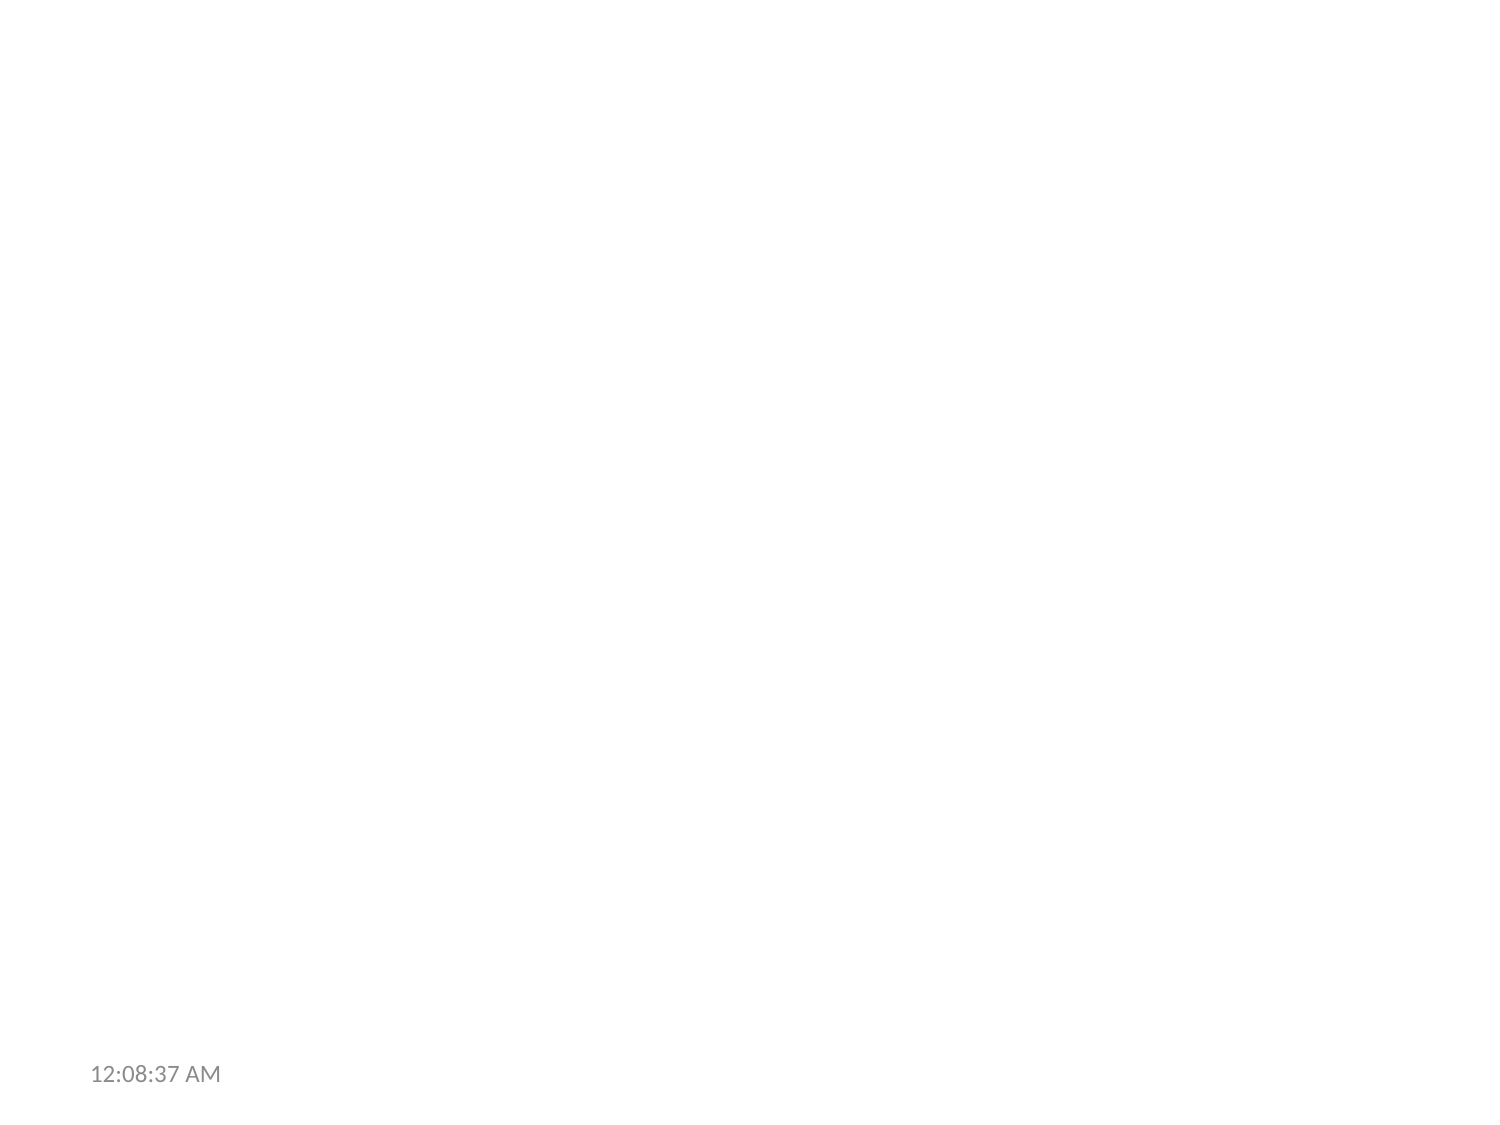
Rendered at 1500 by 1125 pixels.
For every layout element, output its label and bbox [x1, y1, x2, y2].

slide_number [75, 1042, 425, 1103]
